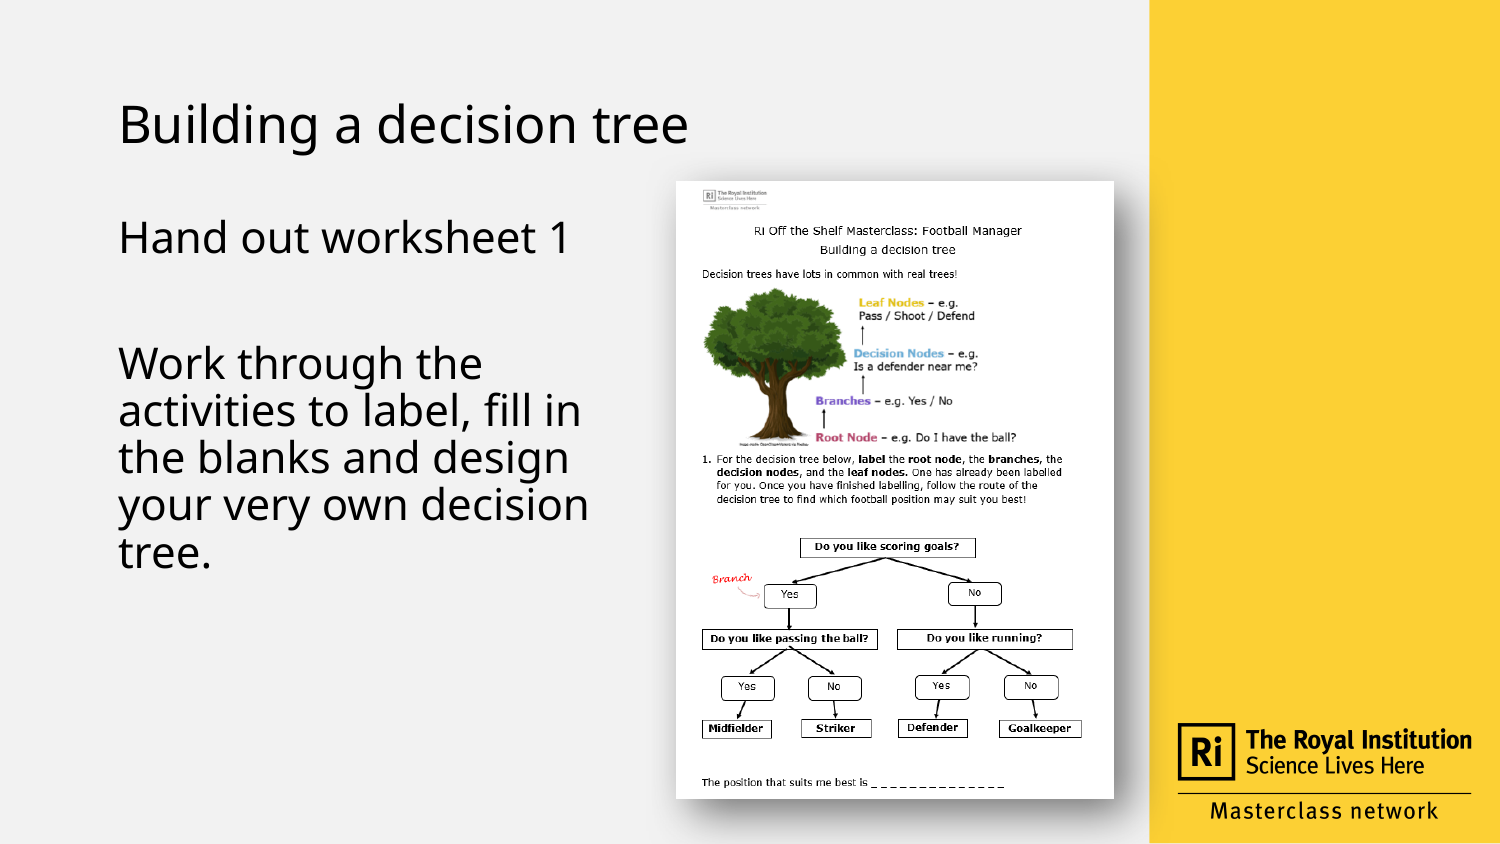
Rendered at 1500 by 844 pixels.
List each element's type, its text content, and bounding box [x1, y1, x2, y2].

title Building a decision tree [103, 44, 1397, 208]
picture [1149, 702, 1500, 844]
picture [676, 181, 1114, 799]
list Hand out worksheet 1 Work through the activities to label, fill in the blanks and design your very own decision tree. [103, 207, 625, 744]
